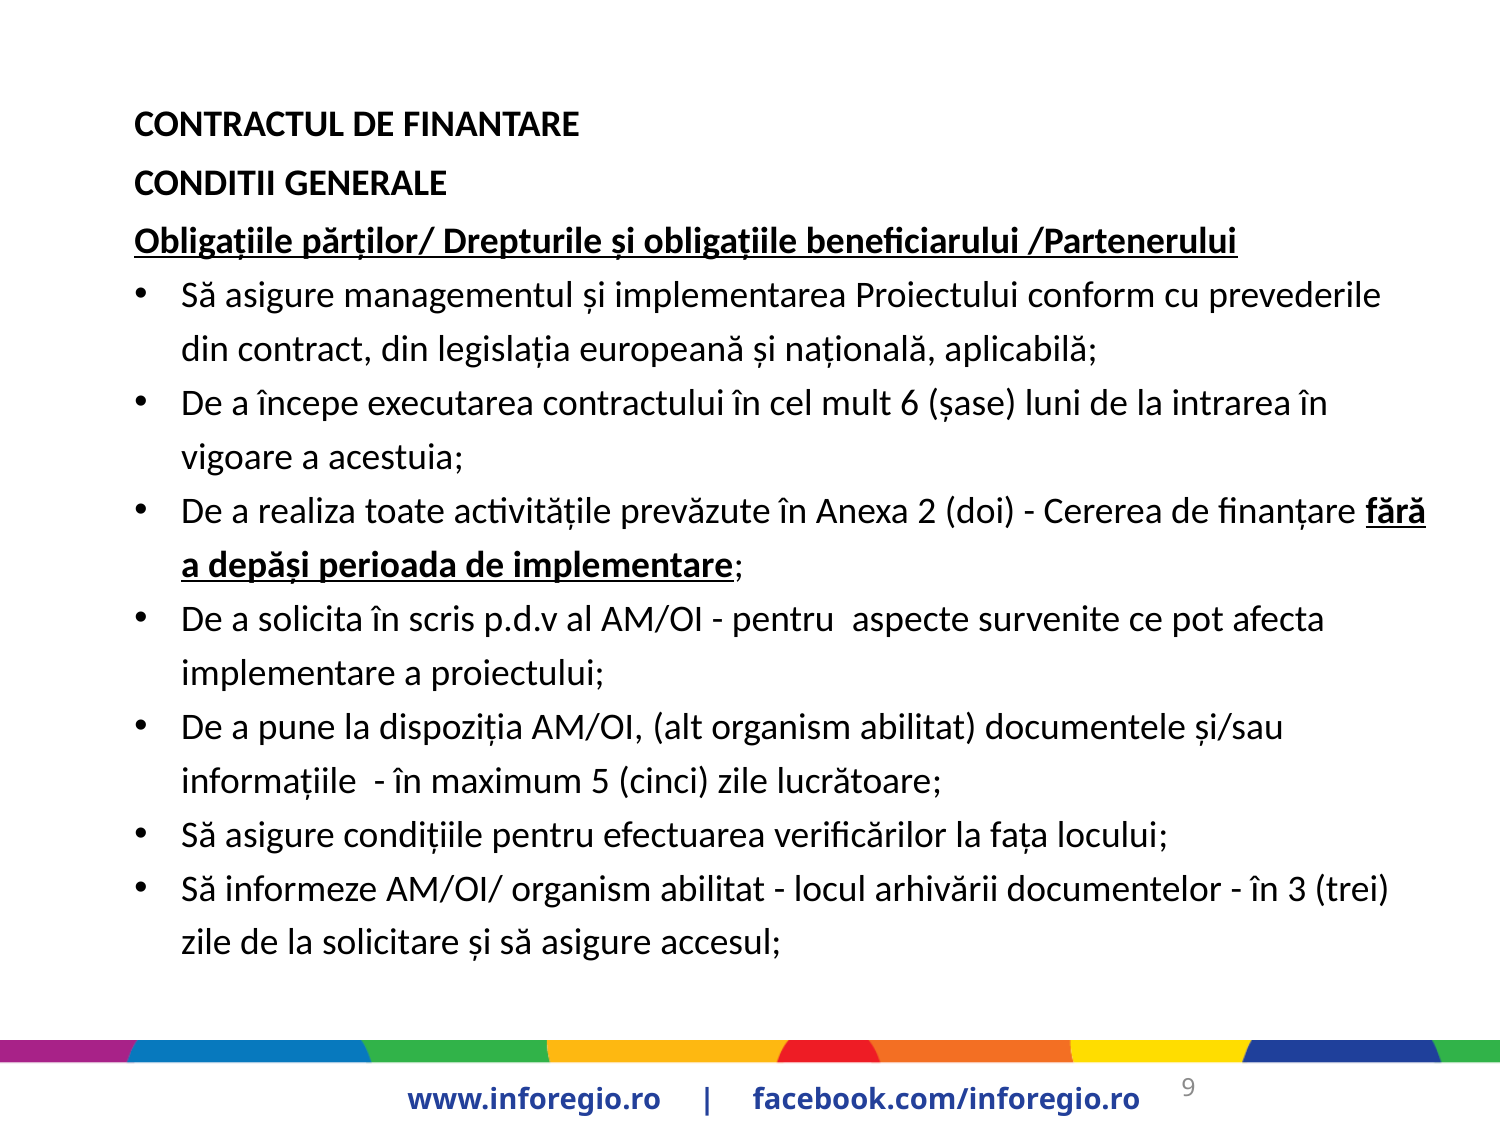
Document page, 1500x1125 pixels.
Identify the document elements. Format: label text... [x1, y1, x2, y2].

slide_number 9 [1156, 1075, 1211, 1119]
text_box CONTRACTUL DE FINANTARE CONDITII GENERALE Obligațiile părților/ Drepturile și obligațiile beneficiarului /Partenerului Să asigure managementul şi implementarea Proiectului conform cu prevederile din contract, din legislaţia europeană şi naţională, aplicabilă; De a începe executarea contractului în cel mult 6 (șase) luni de la intrarea în vigoare a acestuia; De a realiza toate activitățile prevăzute în Anexa 2 (doi) - Cererea de finanțare fără a depăși perioada de implementare; De a solicita în scris p.d.v al AM/OI - pentru aspecte survenite ce pot afecta implementare a proiectului; De a pune la dispoziția AM/OI, (alt organism abilitat) documentele și/sau informațiile - în maximum 5 (cinci) zile lucrătoare; Să asigure condițiile pentru efectuarea verificărilor la fața locului; Să informeze AM/OI/ organism abilitat - locul arhivării documentelor - în 3 (trei) zile de la solicitare și să asigure accesul; [119, 78, 1445, 970]
picture [0, 1040, 1500, 1066]
text_box www.inforegio.ro | facebook.com/inforegio.ro [392, 1075, 1156, 1123]
picture [879, 526, 1322, 931]
